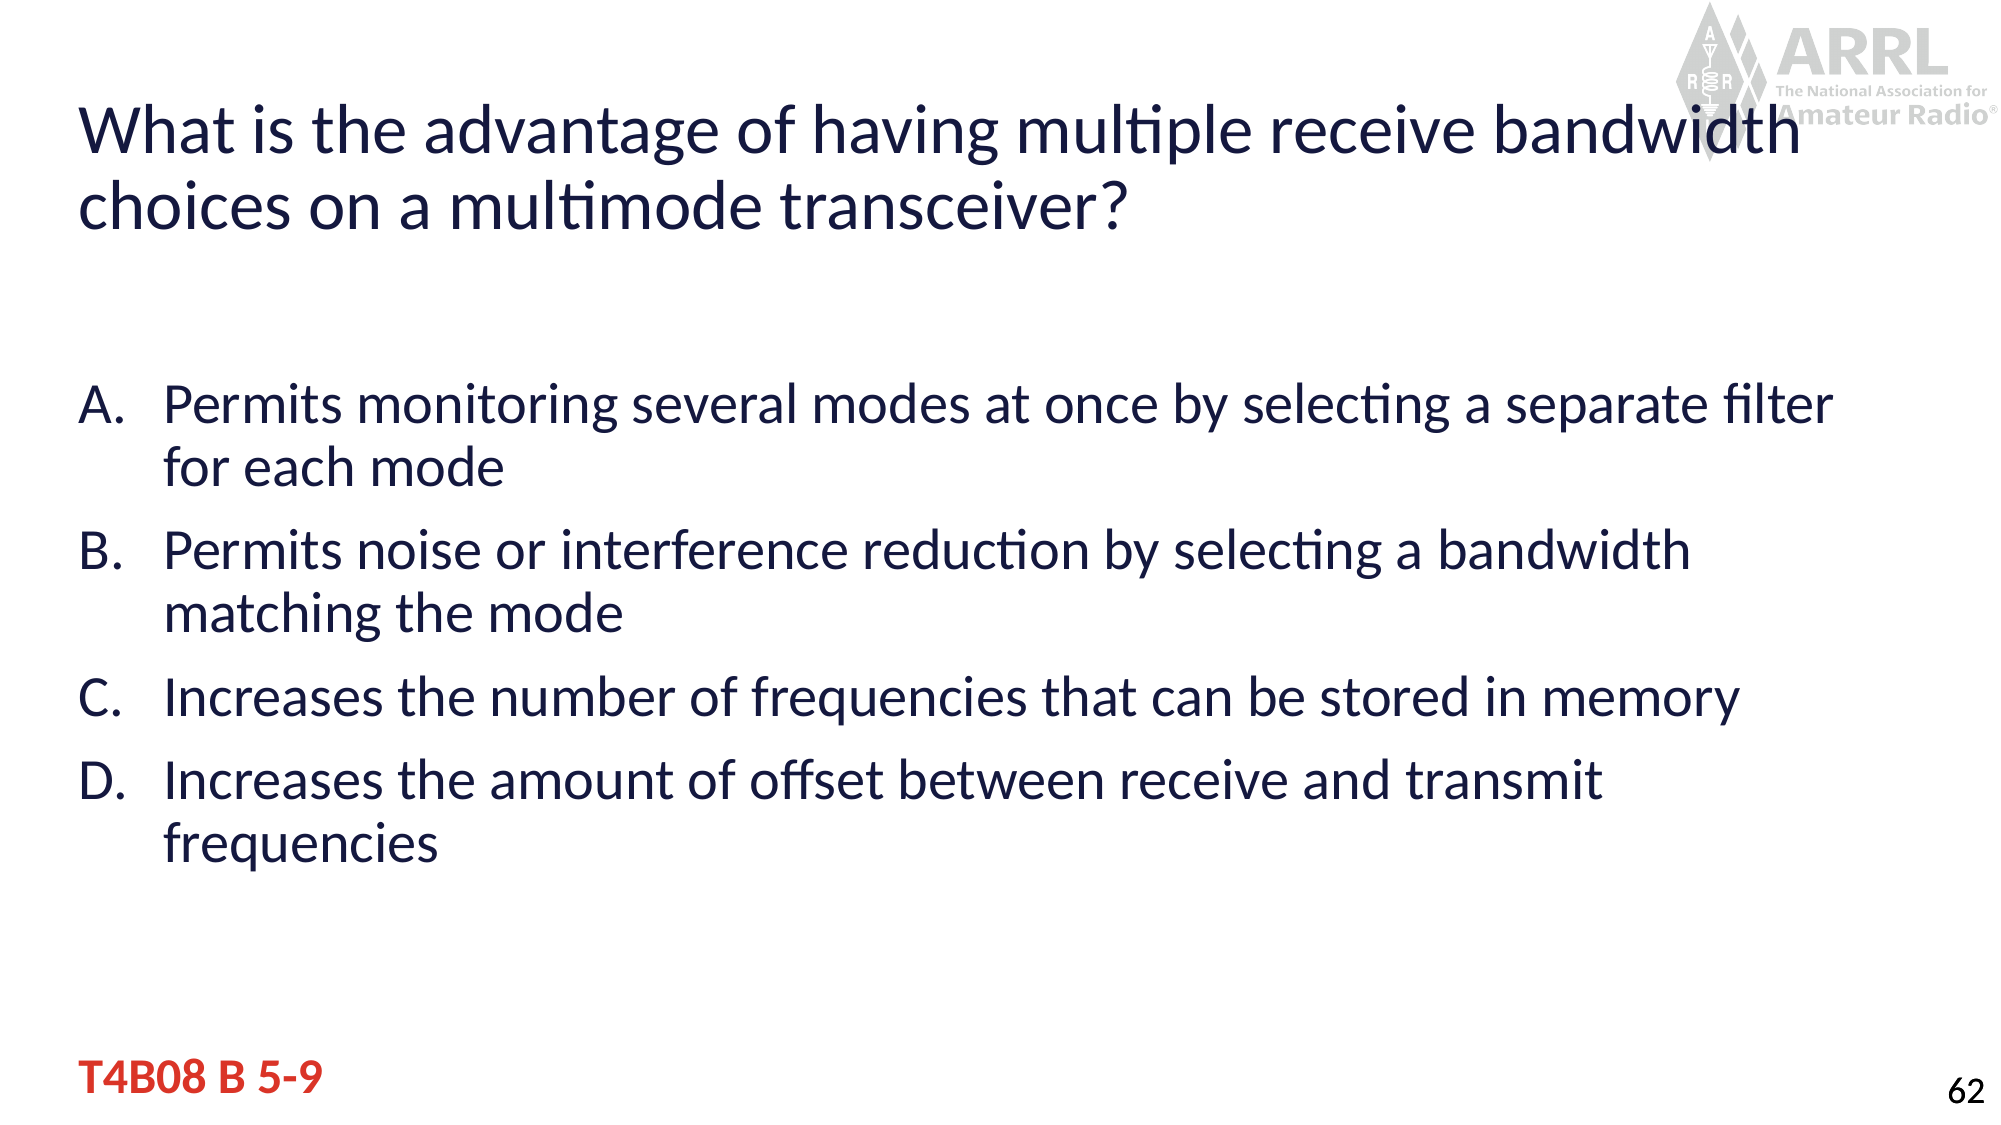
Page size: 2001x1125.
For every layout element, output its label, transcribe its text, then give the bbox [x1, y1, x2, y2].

title What is the advantage of having multiple receive bandwidth choices on a multimode transceiver? [63, 59, 1863, 278]
picture [1674, 0, 2000, 164]
list Permits monitoring several modes at once by selecting a separate filter for each mode Permits noise or interference reduction by selecting a bandwidth matching the mode Increases the number of frequencies that can be stored in memory Increases the amount of offset between receive and transmit frequencies [63, 365, 1863, 989]
text_box T4B08 B 5-9 [63, 1036, 921, 1112]
